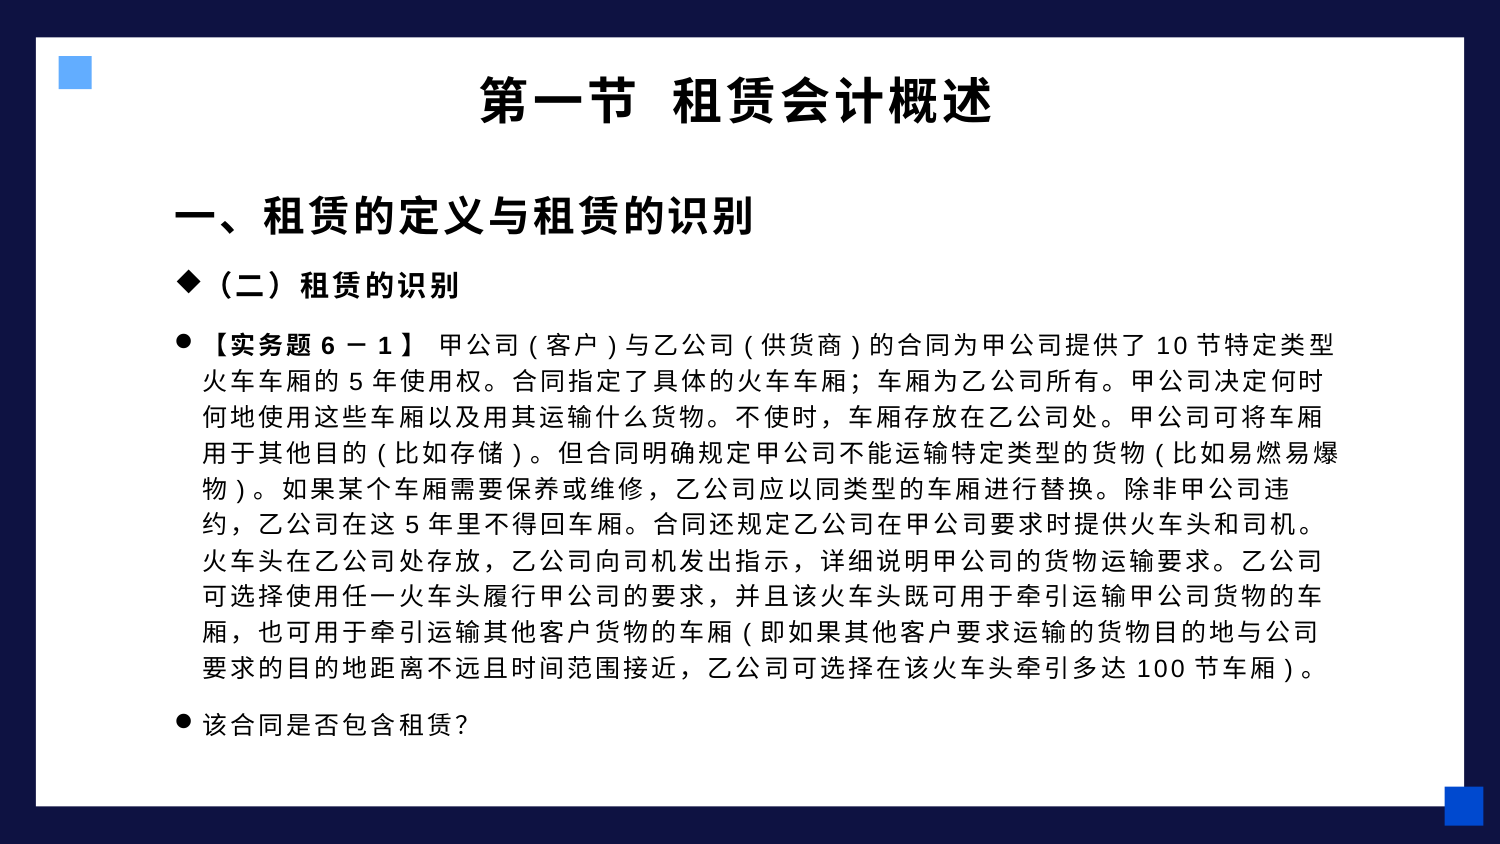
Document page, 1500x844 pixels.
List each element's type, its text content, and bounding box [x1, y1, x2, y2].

title 第一节 租赁会计概述 [141, 48, 1327, 138]
list 一、租赁的定义与租赁的识别 （二）租赁的识别 【实务题6－1】 甲公司(客户)与乙公司(供货商)的合同为甲公司提供了10节特定类型火车车厢的5年使用权。合同指定了具体的火车车厢；车厢为乙公司所有。甲公司决定何时何地使用这些车厢以及用其运输什么货物。不使时，车厢存放在乙公司处。甲公司可将车厢用于其他目的(比如存储)。但合同明确规定甲公司不能运输特定类型的货物(比如易燃易爆物)。如果某个车厢需要保养或维修，乙公司应以同类型的车厢进行替换。除非甲公司违约，乙公司在这5年里不得回车厢。合同还规定乙公司在甲公司要求时提供火车头和司机。火车头在乙公司处存放，乙公司向司机发出指示，详细说明甲公司的货物运输要求。乙公司可选择使用任一火车头履行甲公司的要求，并且该火车头既可用于牵引运输甲公司货物的车厢，也可用于牵引运输其他客户货物的车厢(即如果其他客户要求运输的货物目的地与公司要求的目的地距离不远且时间范围接近，乙公司可选择在该火车头牵引多达100节车厢)。 该合同是否包含租赁？ [157, 179, 1365, 604]
